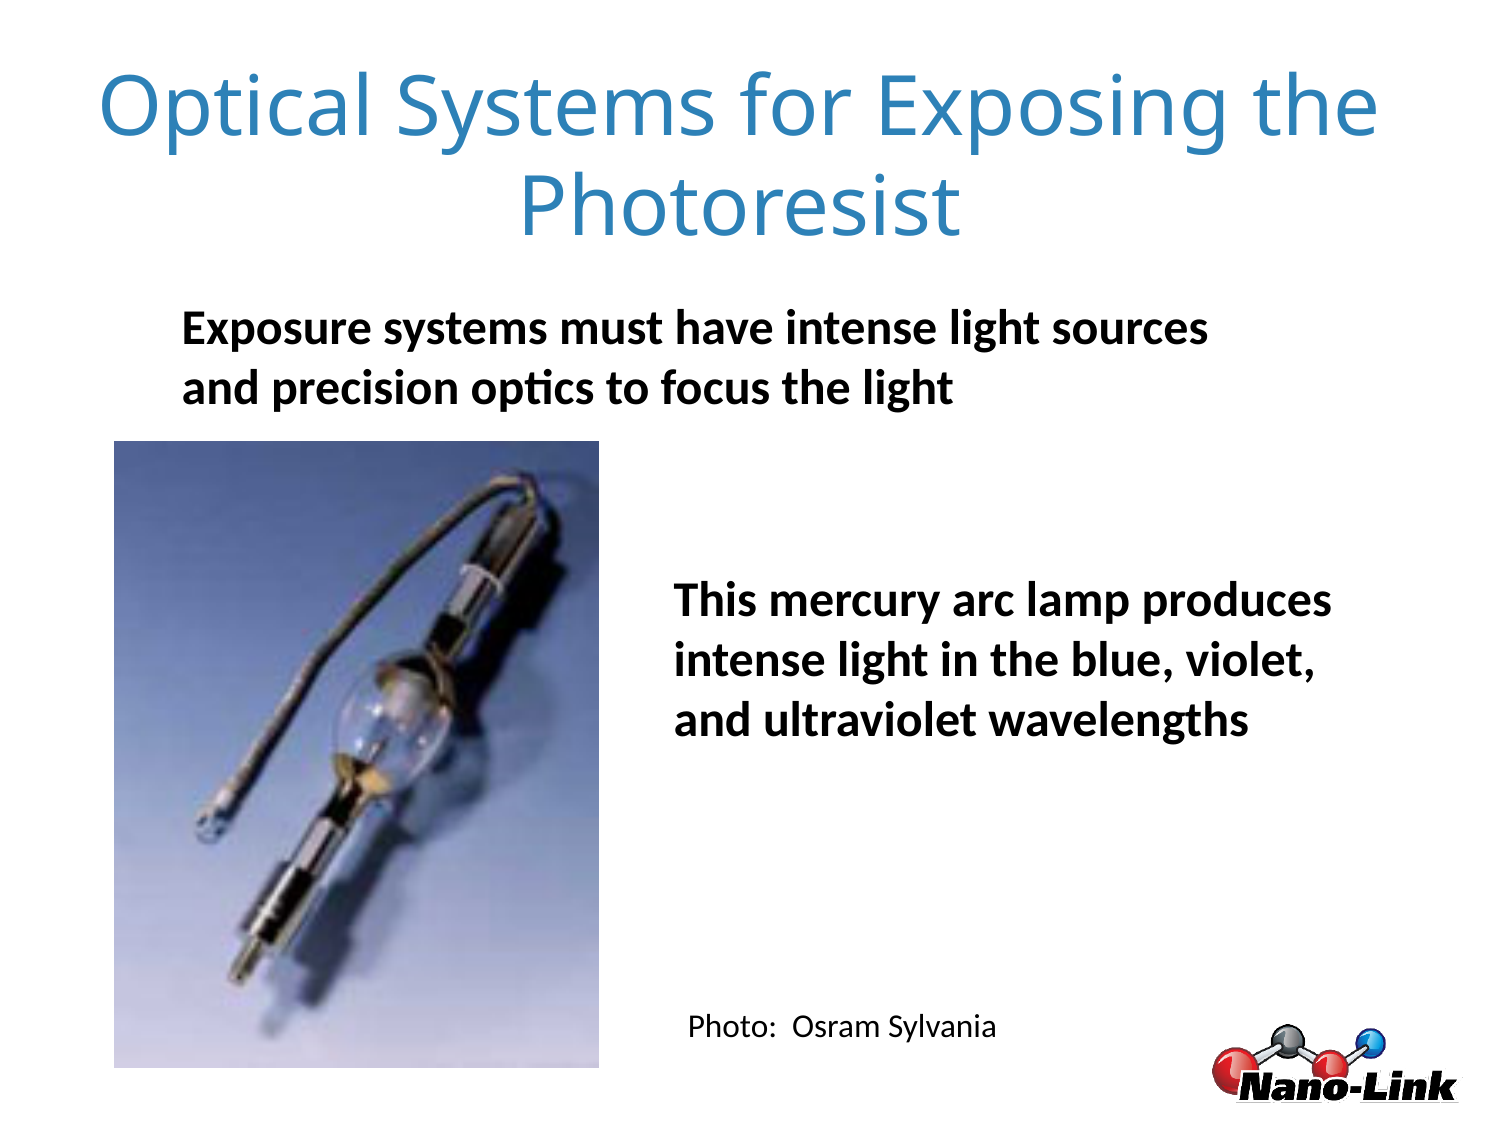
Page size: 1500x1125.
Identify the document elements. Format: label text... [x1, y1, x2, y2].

text_box Photo: Osram Sylvania [673, 996, 1339, 1068]
title Optical Systems for Exposing the Photoresist [64, 45, 1415, 171]
picture [1212, 1024, 1463, 1103]
text_box This mercury arc lamp produces intense light in the blue, violet, and ultraviolet wavelengths [658, 559, 1395, 879]
picture [113, 441, 600, 1068]
list Exposure systems must have intense light sources and precision optics to focus the light [166, 286, 1313, 429]
